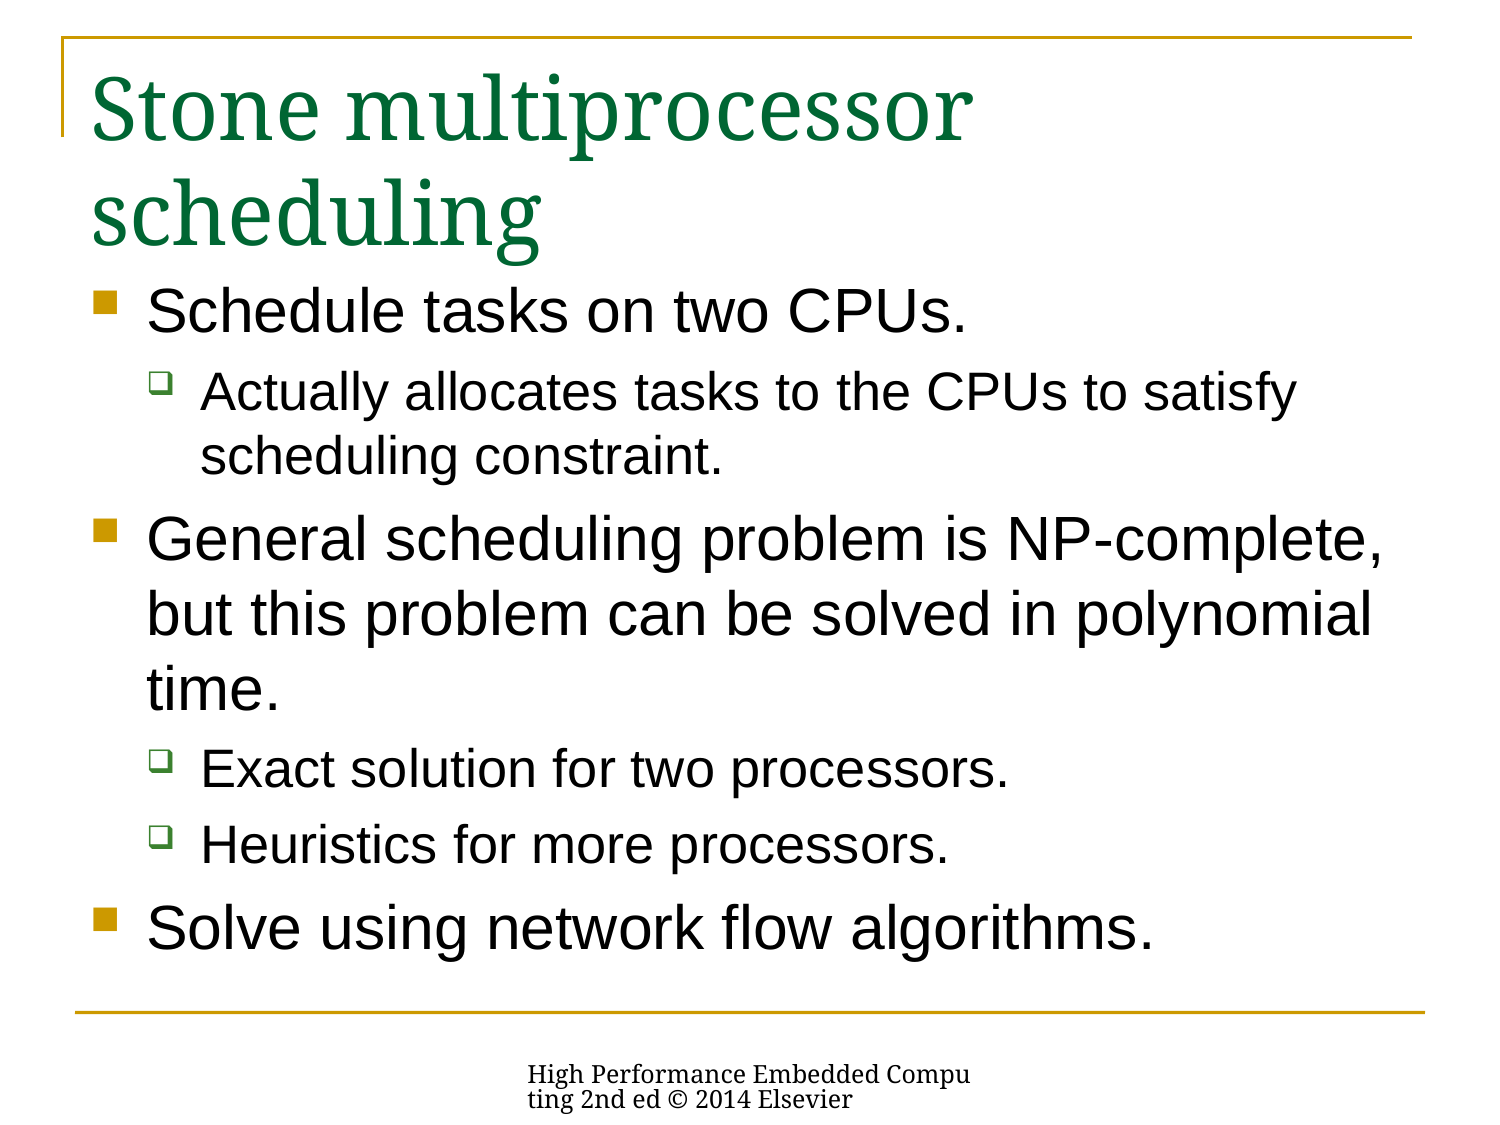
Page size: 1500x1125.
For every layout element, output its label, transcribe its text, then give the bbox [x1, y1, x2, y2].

list Schedule tasks on two CPUs. Actually allocates tasks to the CPUs to satisfy scheduling constraint. General scheduling problem is NP-complete, but this problem can be solved in polynomial time. Exact solution for two processors. Heuristics for more processors. Solve using network flow algorithms. [75, 262, 1425, 1006]
footer High Performance Embedded Computing 2nd ed © 2014 Elsevier [512, 1025, 988, 1100]
title Stone multiprocessor scheduling [75, 45, 1425, 233]
